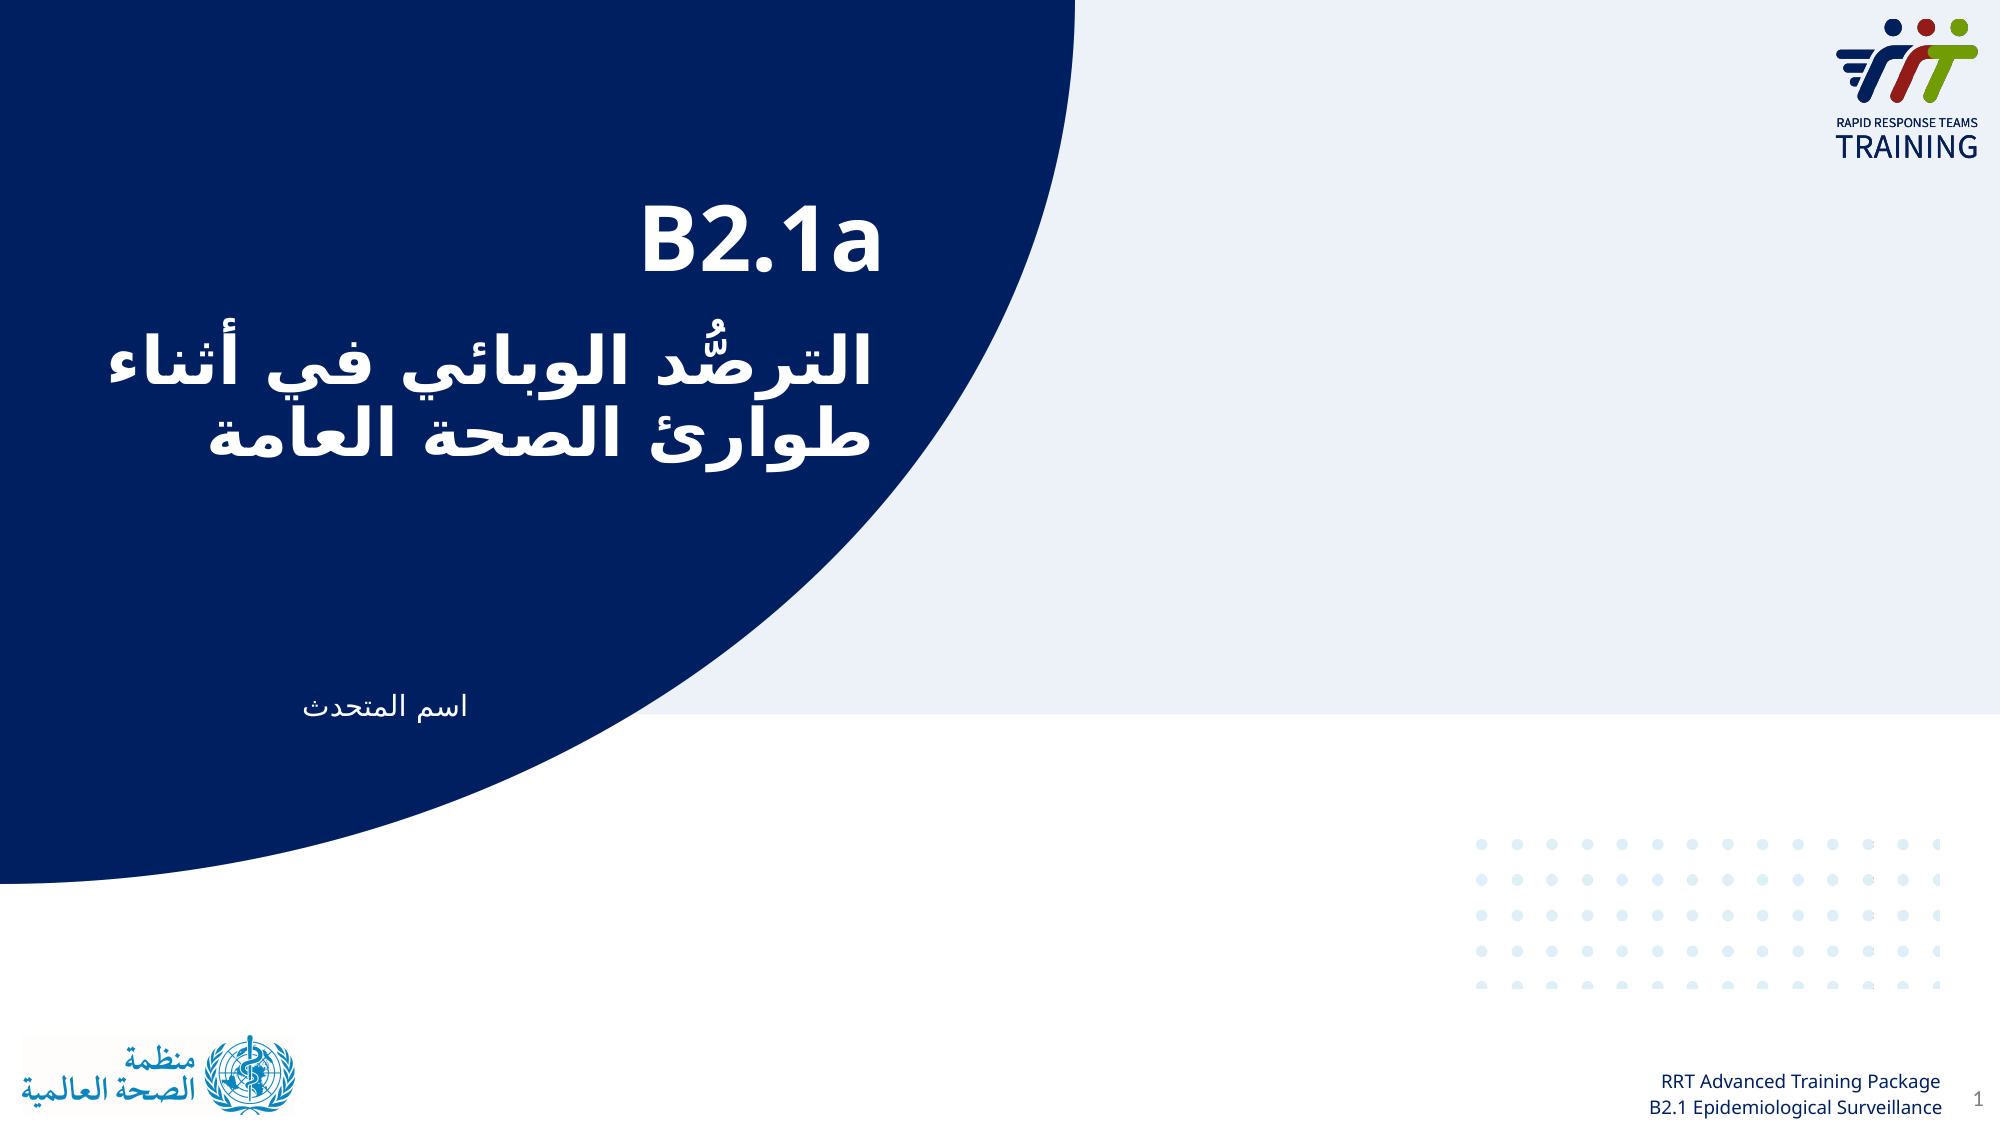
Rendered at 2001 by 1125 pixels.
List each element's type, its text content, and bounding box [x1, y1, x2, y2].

picture [0, 0, 1075, 884]
text_box اسم المتحدث [93, 680, 476, 730]
picture [252, 1050, 258, 1059]
picture [1476, 839, 1940, 989]
text_box B2.1a [612, 172, 894, 408]
title الترصُّد الوبائي في أثناء طوارئ الصحة العامة [54, 235, 883, 563]
picture [1835, 19, 1978, 167]
picture [22, 1035, 295, 1115]
